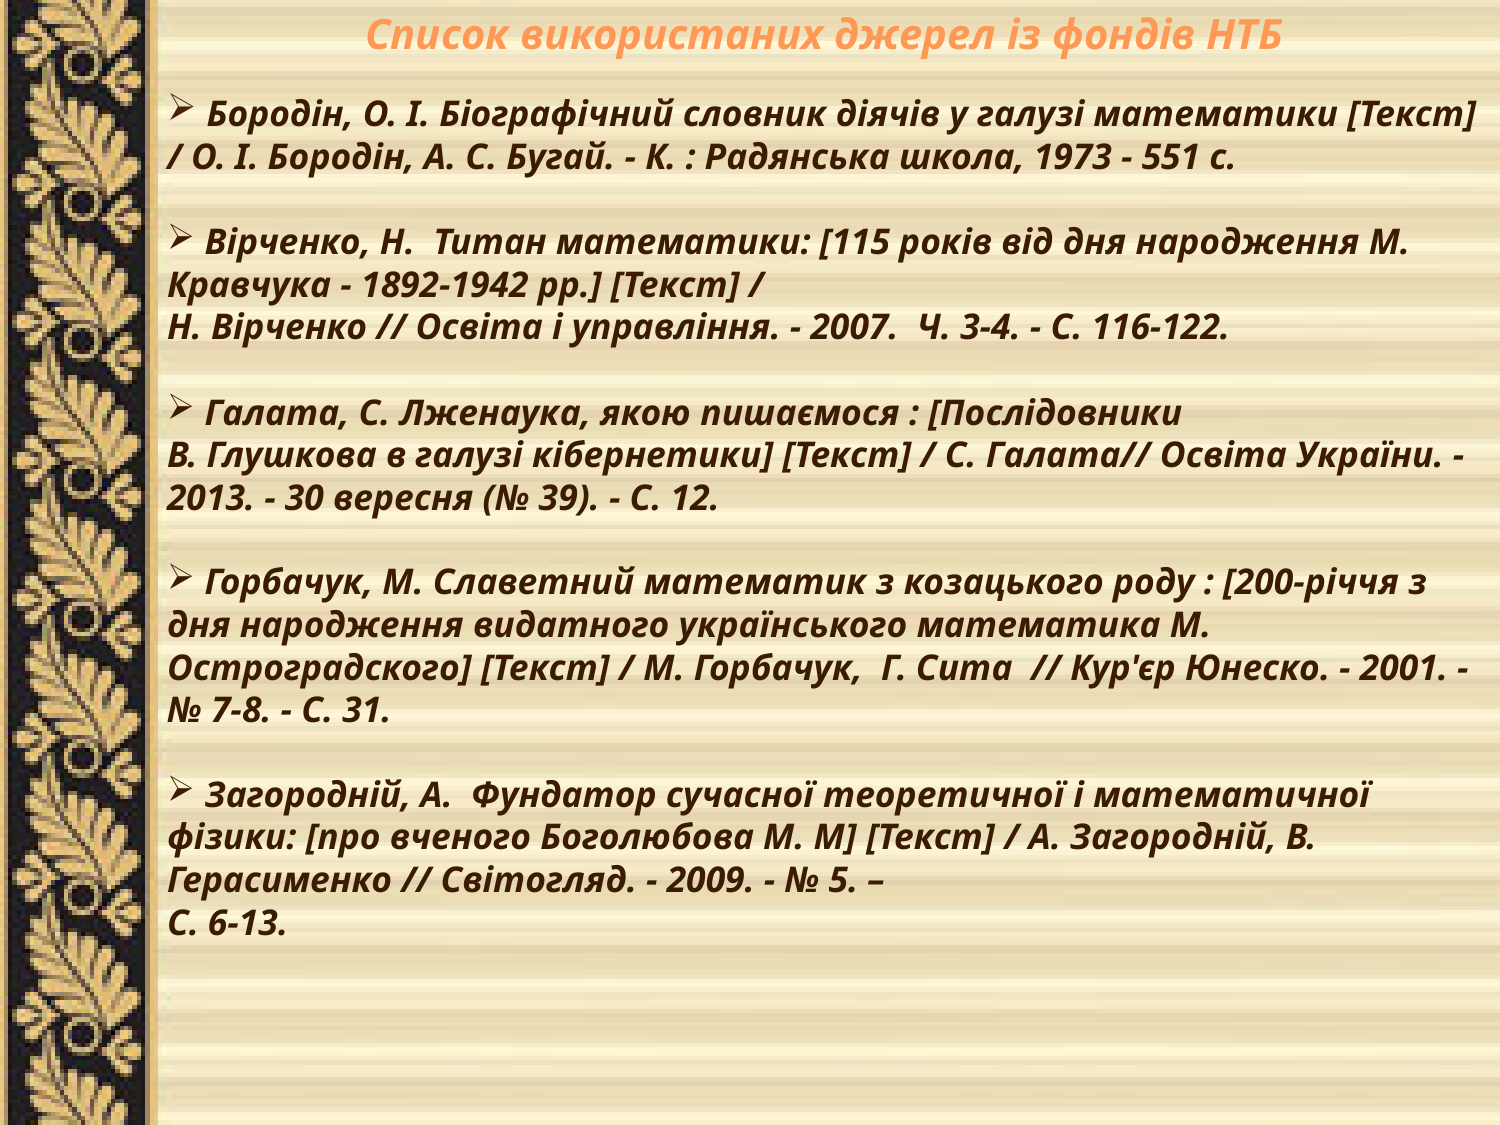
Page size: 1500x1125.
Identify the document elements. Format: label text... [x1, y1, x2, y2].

text_box Список використаних джерел із фондів НТБ [350, 0, 1298, 65]
picture [0, 0, 1500, 1125]
text_box Бородін, О. І. Біографічний словник діячів у галузі математики [Текст] / О. І. Бородін, А. С. Бугай. - К. : Радянська школа, 1973 - 551 с. Вірченко, Н. Титан математики: [115 років від дня народження М. Кравчука - 1892-1942 рр.] [Текст] / Н. Вірченко // Освіта і управління. - 2007. Ч. 3-4. - С. 116-122. Галата, С. Лженаука, якою пишаємося : [Послідовники В. Глушкова в галузі кібернетики] [Текст] / С. Галата// Освіта України. - 2013. - 30 вересня (№ 39). - С. 12. Горбачук, М. Славетний математик з козацького роду : [200-річчя з дня народження видатного українського математика М. Остроградского] [Текст] / М. Горбачук, Г. Сита // Кур'єр Юнеско. - 2001. - № 7-8. - C. 31. Загородній, А. Фундатор сучасної теоретичної і математичної фізики: [про вченого Боголюбова М. М] [Текст] / А. Загородній, В. Герасименко // Світогляд. - 2009. - № 5. – С. 6-13. [152, 81, 1500, 950]
